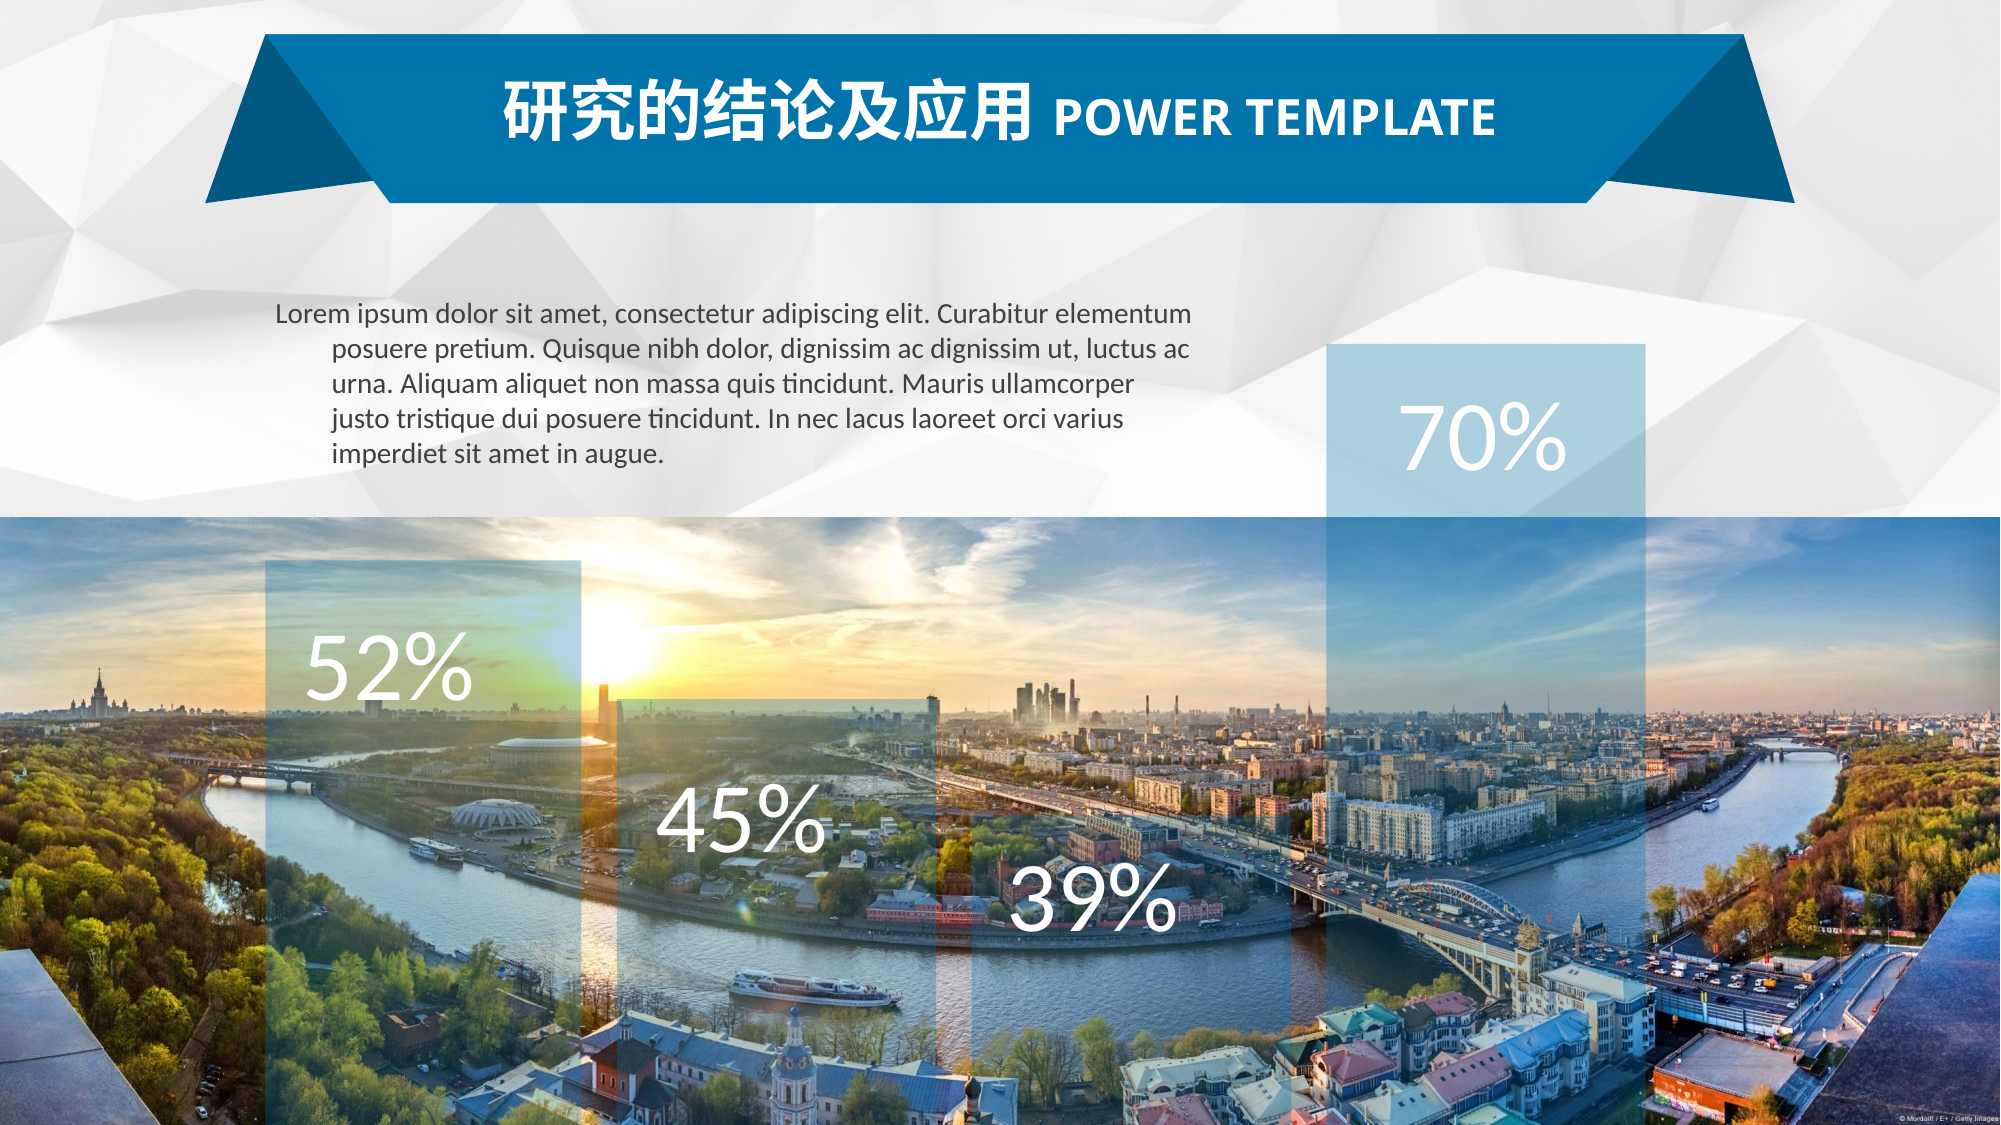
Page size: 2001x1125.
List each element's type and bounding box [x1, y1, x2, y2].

picture [0, 0, 2001, 1125]
text_box [205, 34, 1795, 204]
